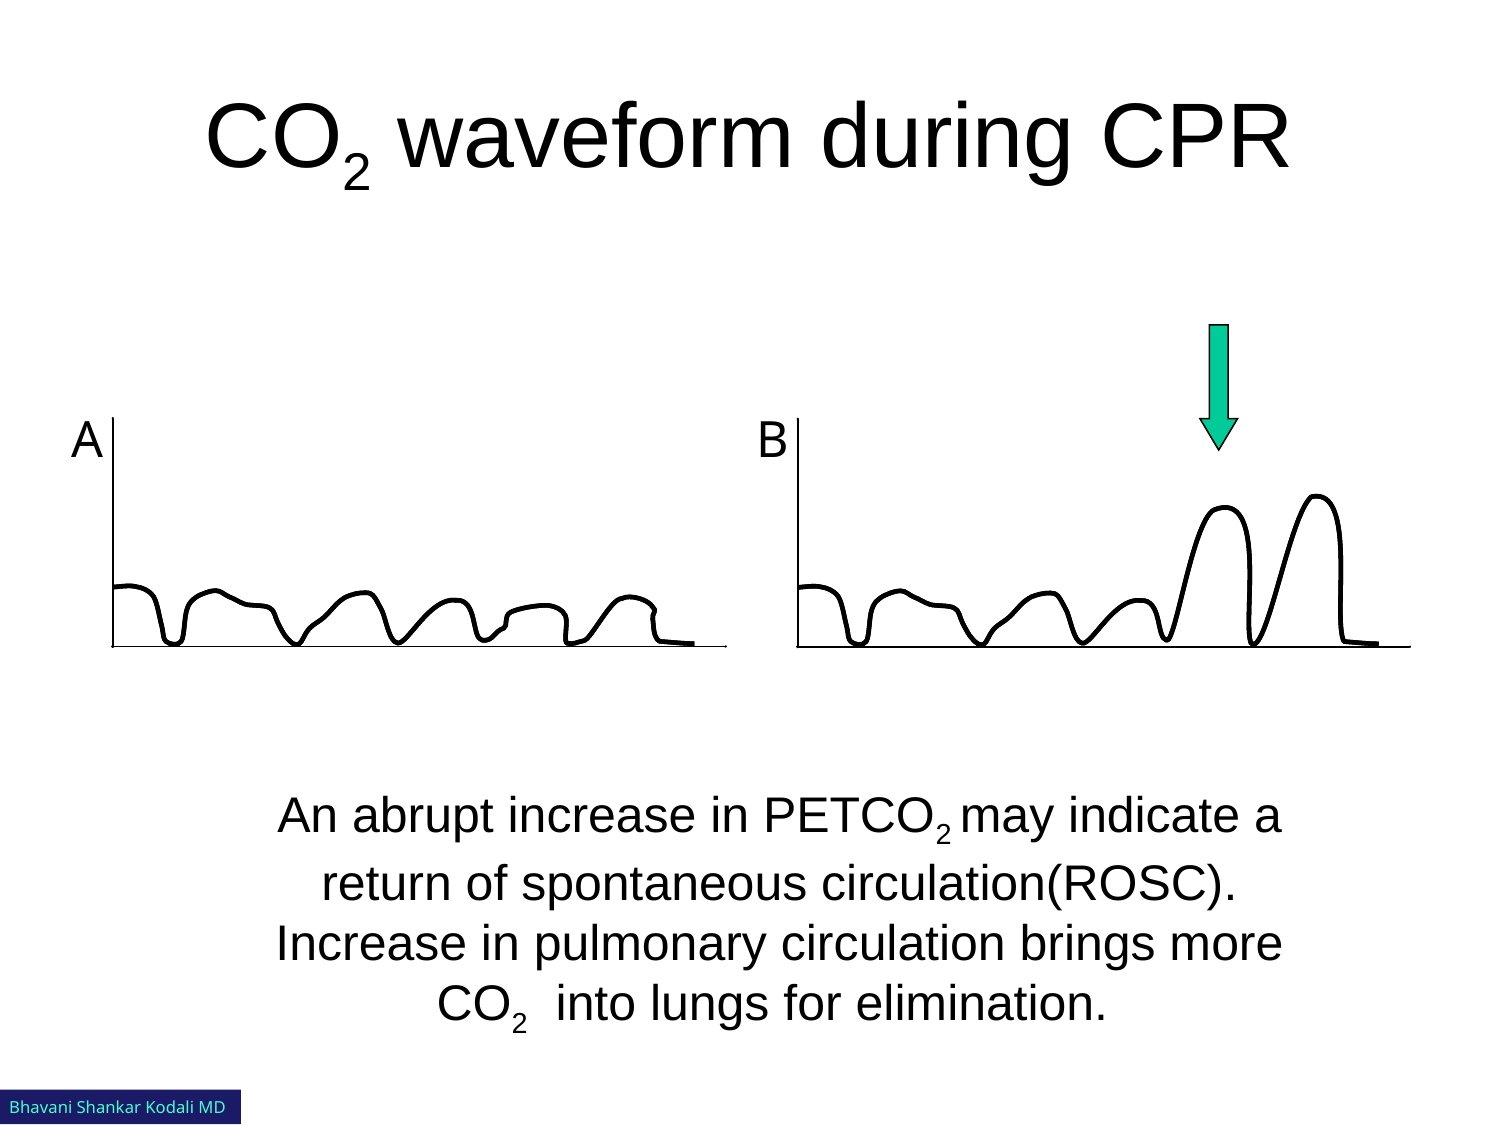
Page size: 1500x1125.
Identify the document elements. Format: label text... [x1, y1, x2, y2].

text_box Bhavani Shankar Kodali MD [0, 1089, 241, 1125]
picture [794, 417, 1417, 666]
text_box A [56, 399, 118, 475]
text_box [1209, 324, 1229, 415]
text_box B [741, 399, 804, 475]
text_box An abrupt increase in PETCO2 may indicate a return of spontaneous circulation(ROSC). Increase in pulmonary circulation brings more CO2 into lungs for elimination. [249, 774, 1310, 1047]
picture [109, 416, 732, 654]
text_box CO2 waveform during CPR [74, 45, 1425, 233]
